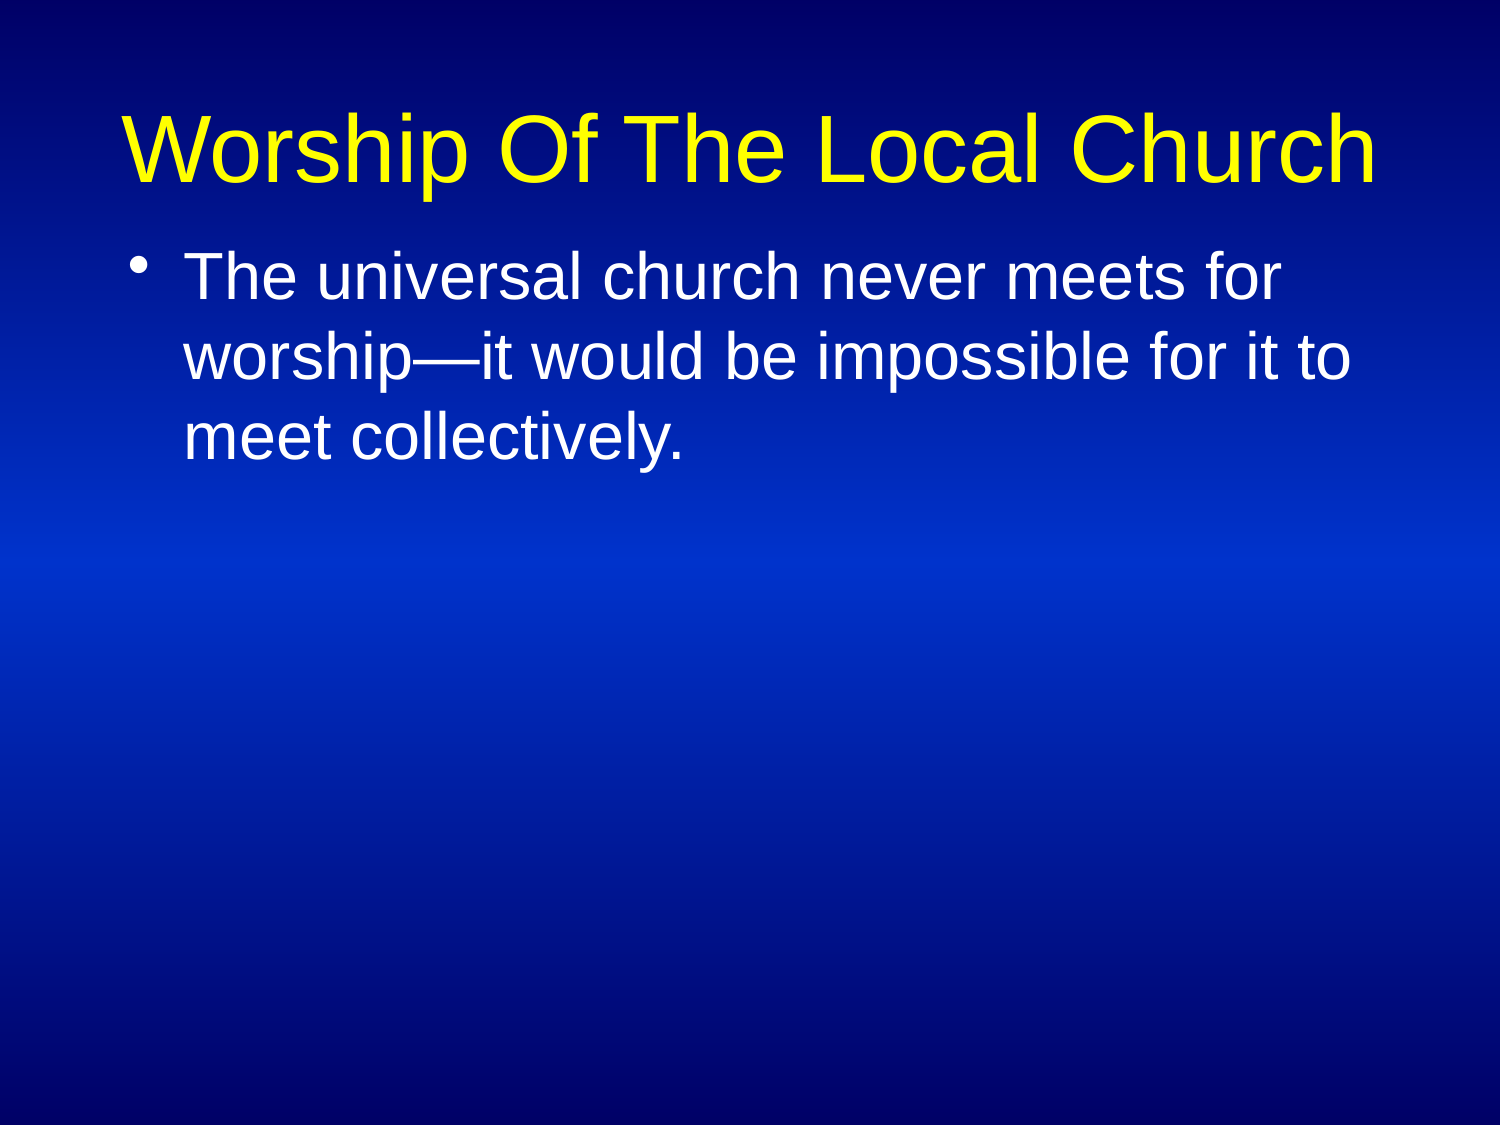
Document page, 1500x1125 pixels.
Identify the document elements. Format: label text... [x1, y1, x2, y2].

list The universal church never meets for worship—it would be impossible for it to meet collectively. [112, 224, 1463, 1125]
title Worship Of The Local Church [37, 50, 1463, 238]
